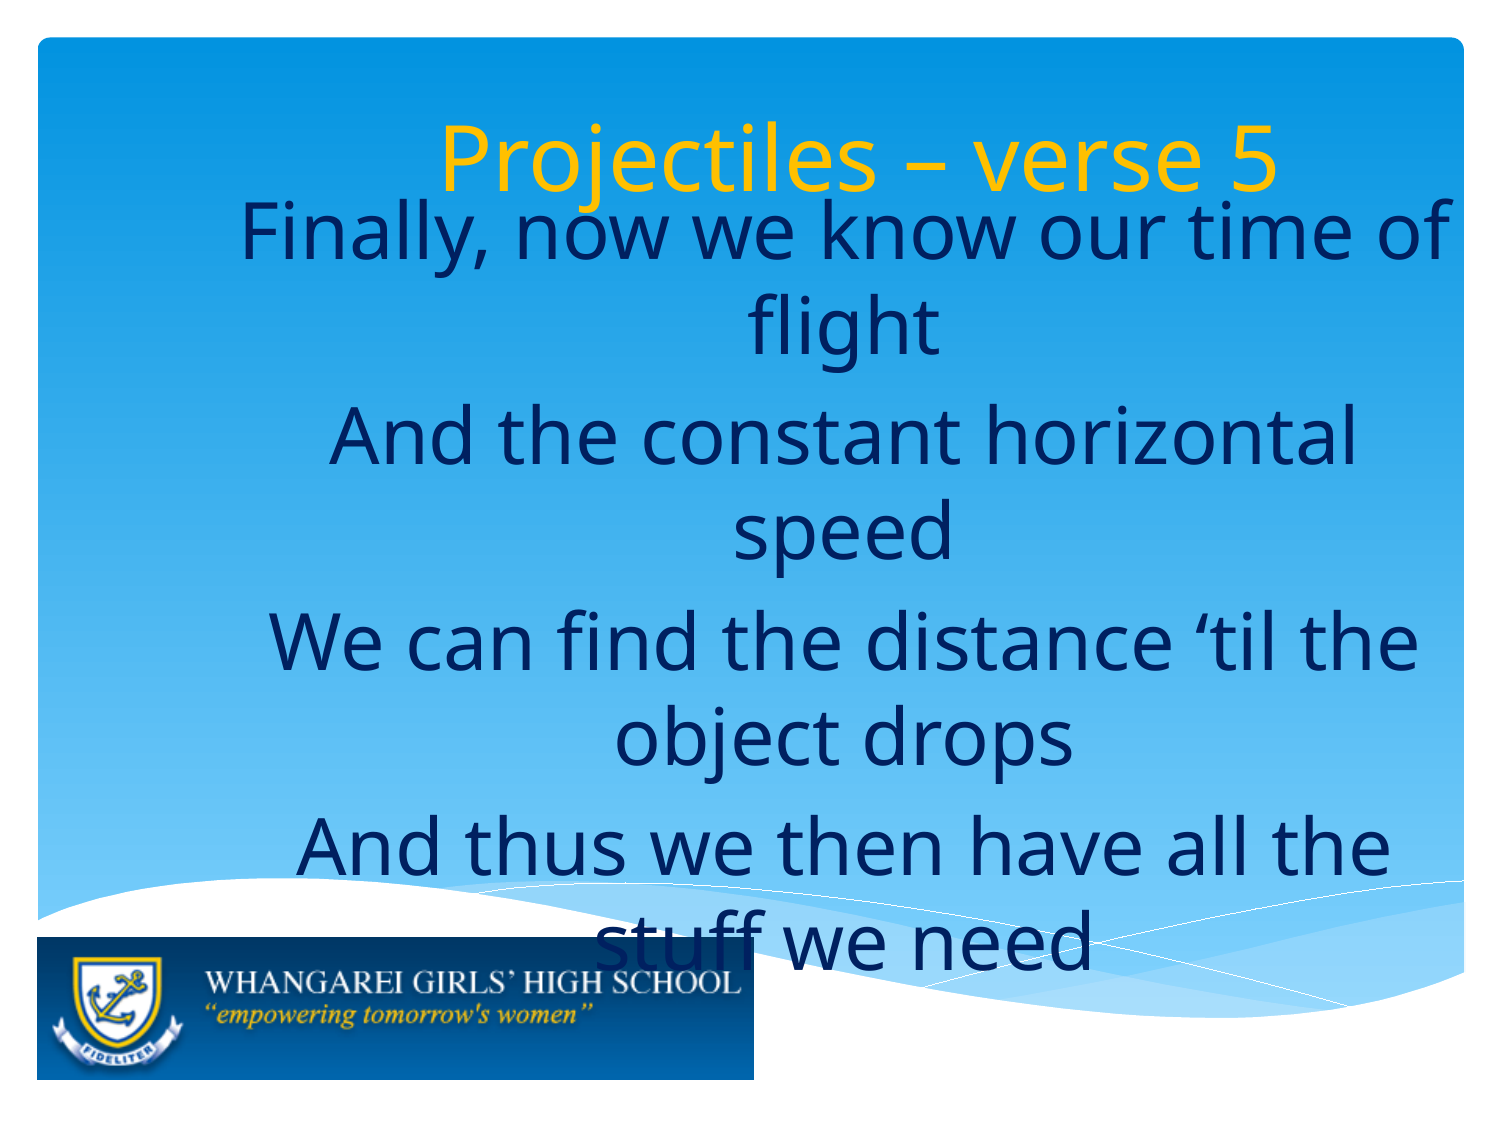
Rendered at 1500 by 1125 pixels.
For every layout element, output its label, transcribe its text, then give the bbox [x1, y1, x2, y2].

text_box Projectiles – verse 5 [253, 0, 1466, 172]
text_box Finally, now we know our time of flight And the constant horizontal speed We can find the distance ‘til the object drops And thus we then have all the stuff we need [218, 172, 1471, 1000]
picture [37, 937, 754, 1080]
